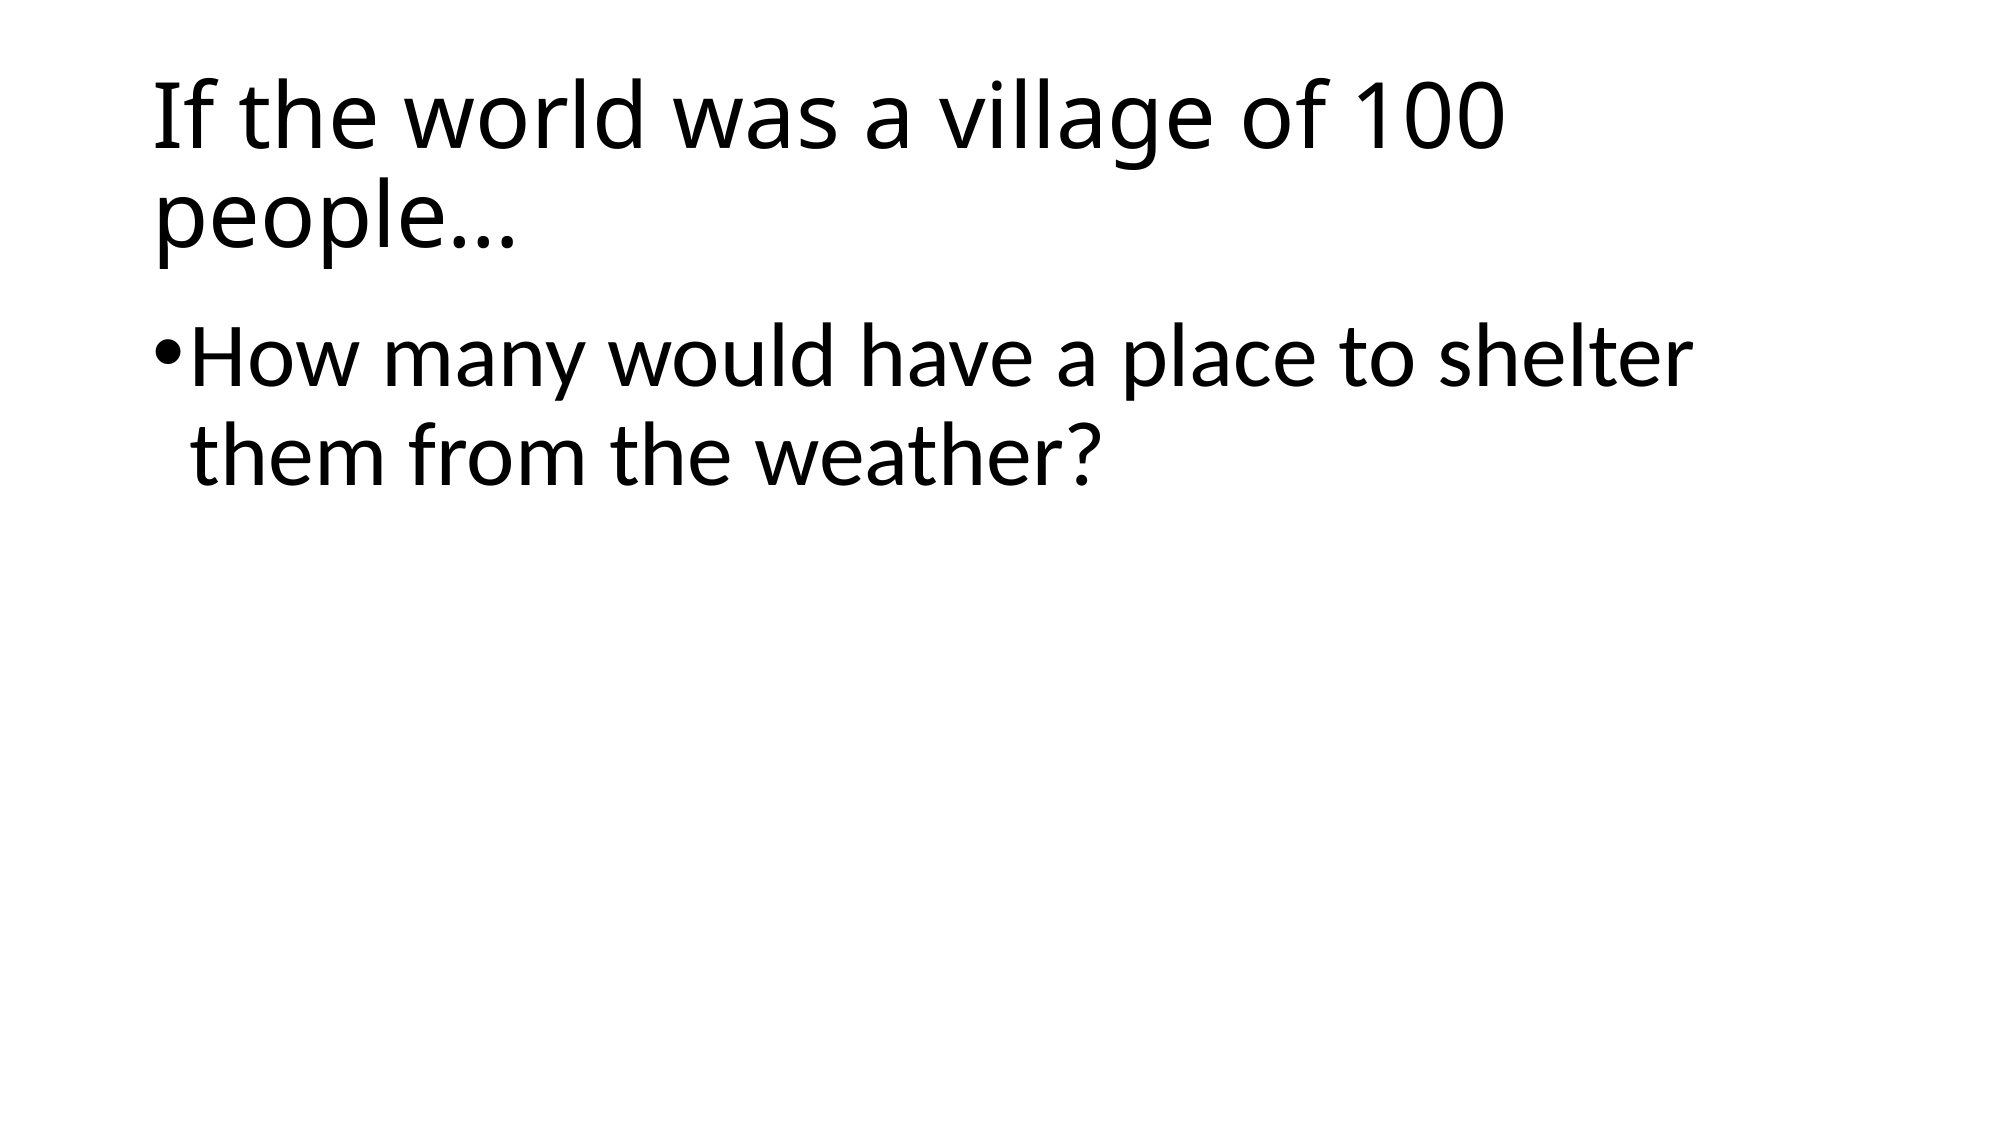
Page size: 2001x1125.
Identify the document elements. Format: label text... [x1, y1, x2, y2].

list How many would have a place to shelter them from the weather? [137, 299, 1863, 1014]
title If the world was a village of 100 people… [137, 59, 1863, 278]
